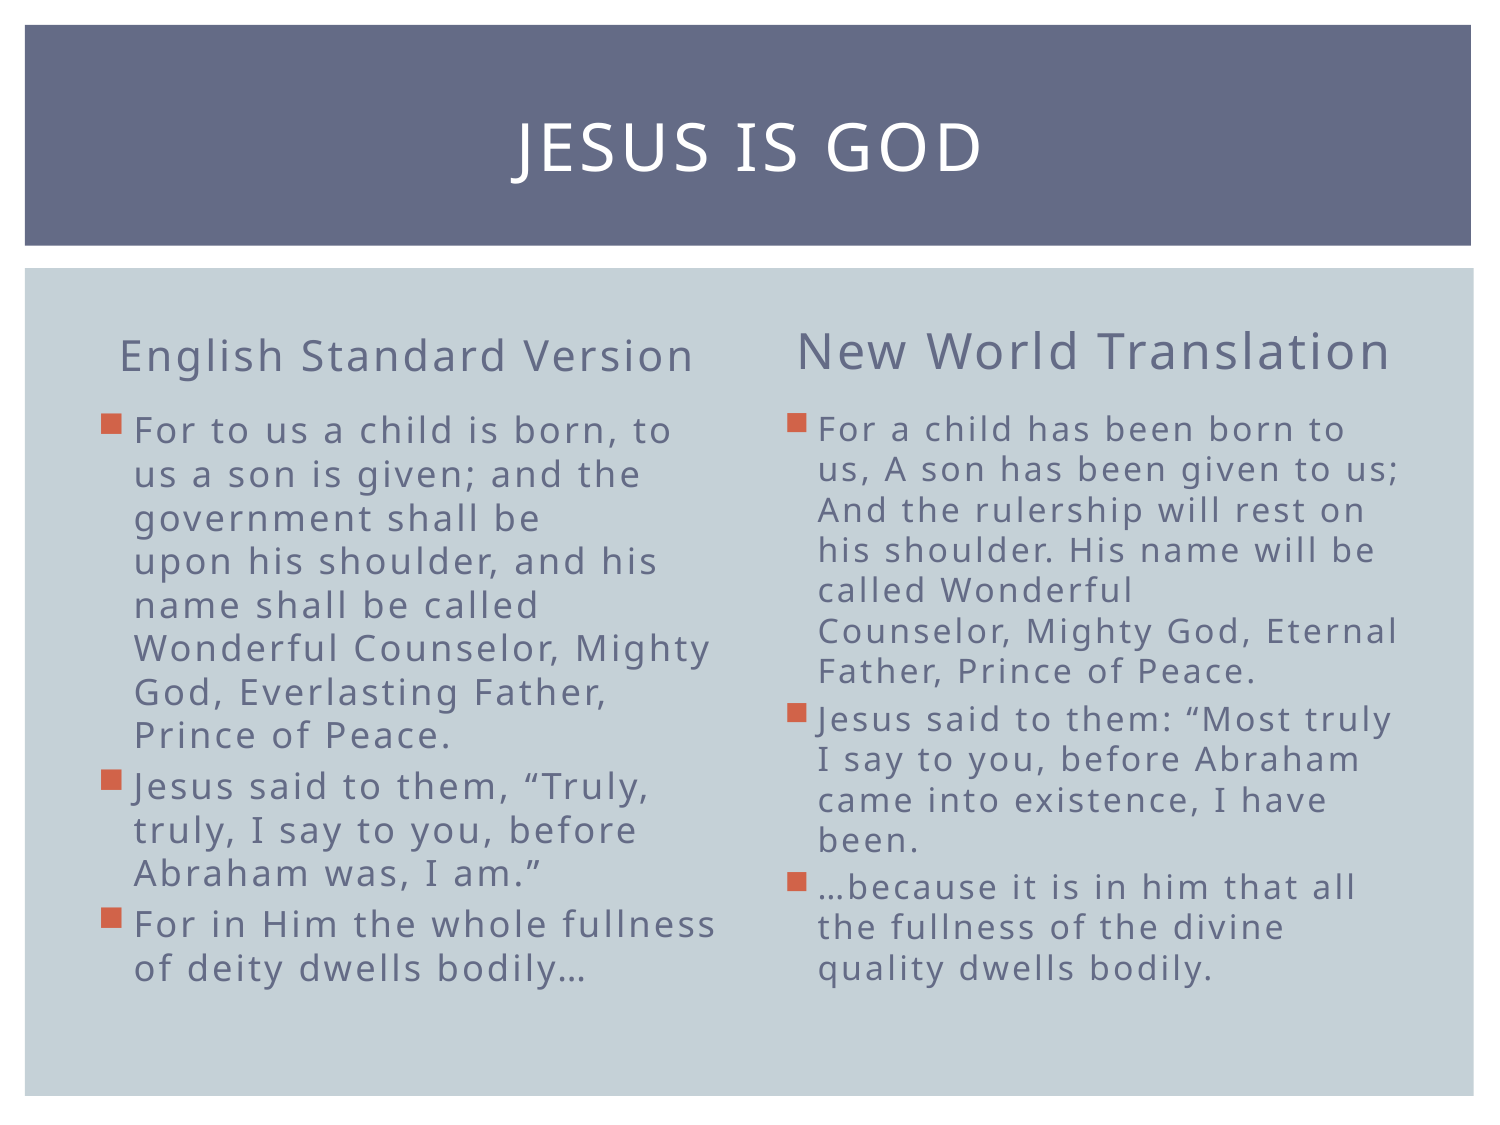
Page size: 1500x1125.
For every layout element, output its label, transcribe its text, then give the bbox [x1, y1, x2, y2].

list For to us a child is born, to us a son is given; and the government shall be upon his shoulder, and his name shall be called Wonderful Counselor, Mighty God, Everlasting Father, Prince of Peace. Jesus said to them, “Truly, truly, I say to you, before Abraham was, I am.” For in Him the whole fullness of deity dwells bodily… [75, 399, 738, 1005]
list New World Translation [761, 282, 1425, 388]
list English Standard Version [75, 282, 738, 388]
list For a child has been born to us, A son has been given to us; And the rulership will rest on his shoulder. His name will be called Wonderful Counselor, Mighty God, Eternal Father, Prince of Peace. Jesus said to them: “Most truly I say to you, before Abraham came into existence, I have been. …because it is in him that all the fullness of the divine quality dwells bodily. [761, 399, 1425, 1005]
title Jesus is god [62, 58, 1438, 232]
